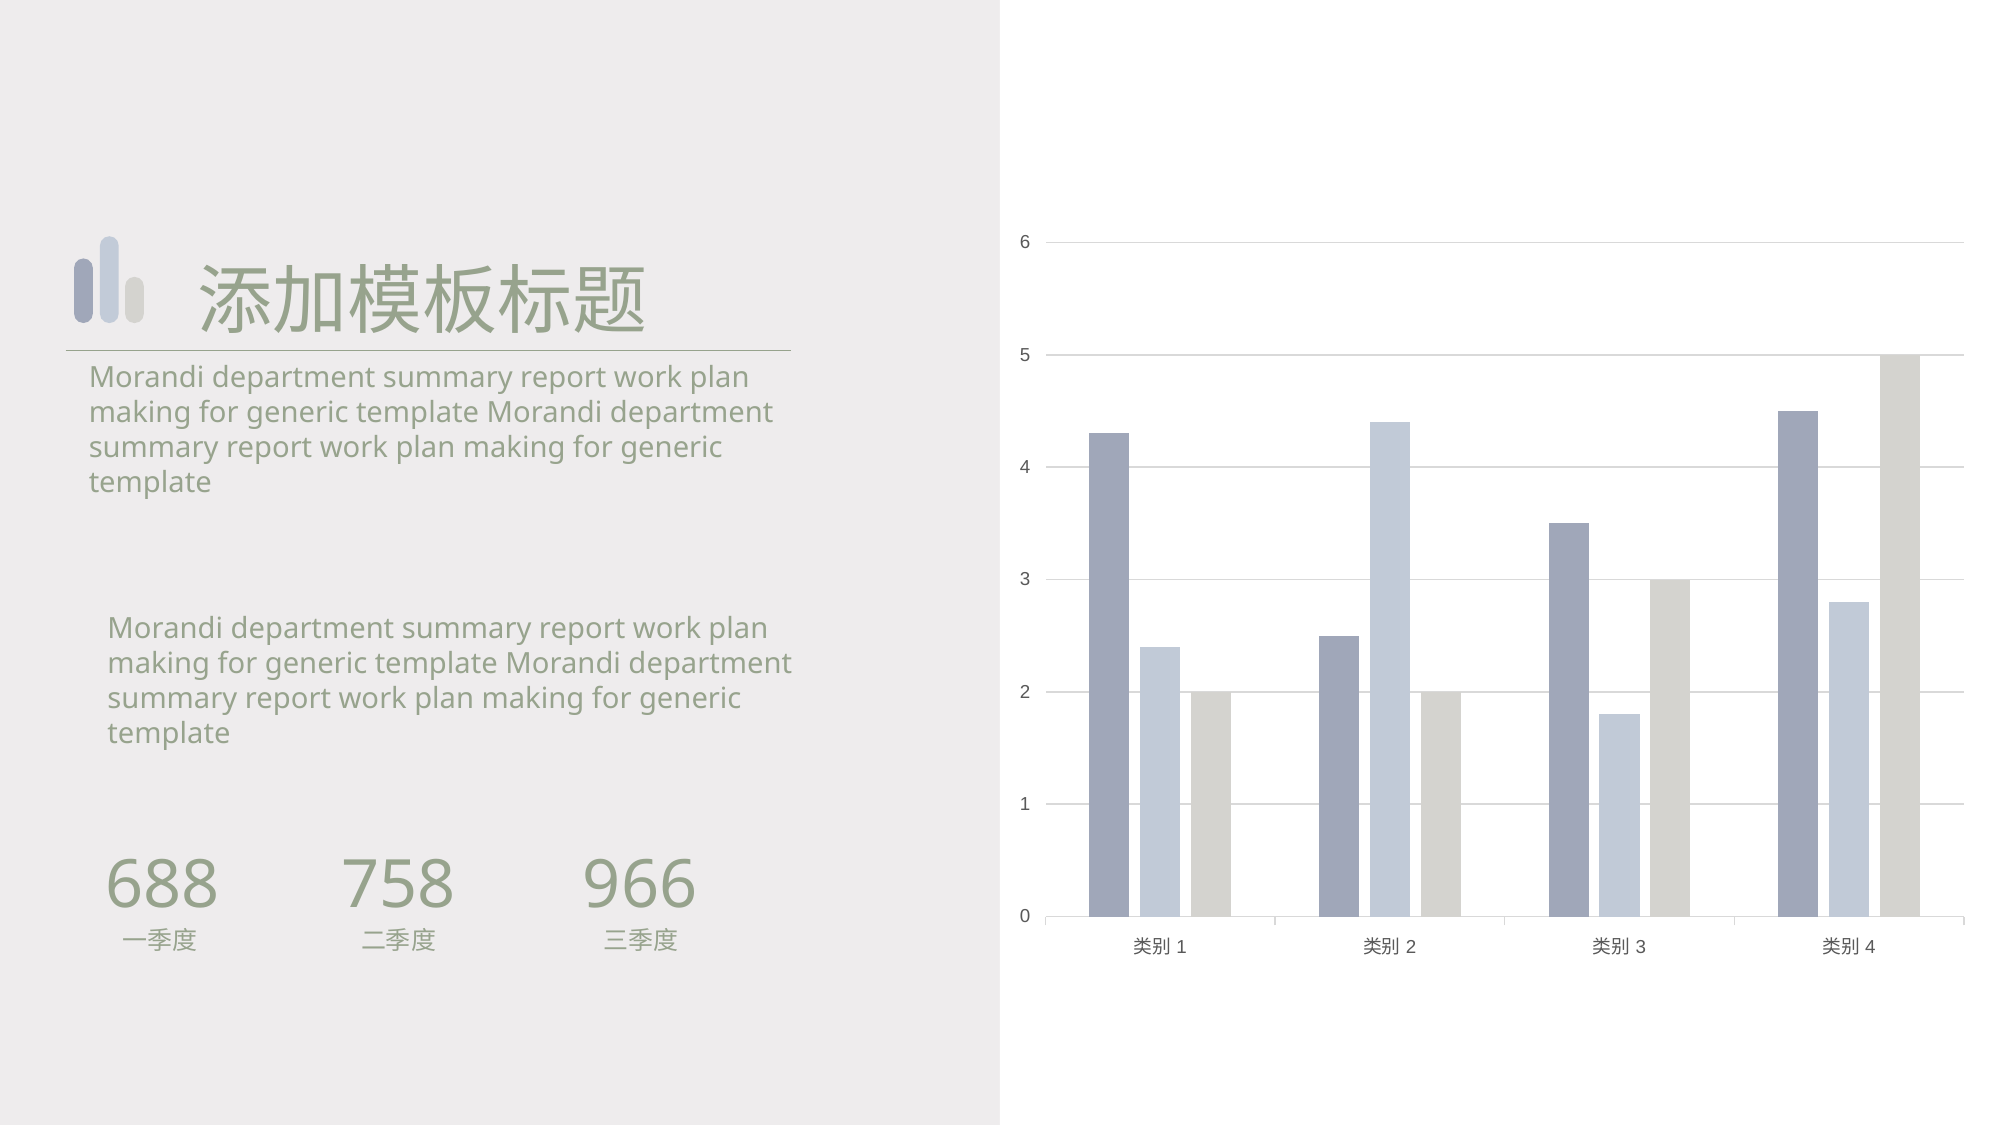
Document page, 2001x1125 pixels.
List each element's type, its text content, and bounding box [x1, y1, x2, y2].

text_box 添加模板标题 [183, 244, 772, 350]
text_box Morandi department summary report work plan making for generic template Morandi department summary report work plan making for generic template [73, 350, 820, 506]
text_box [74, 236, 144, 324]
text_box Morandi department summary report work plan making for generic template Morandi department summary report work plan making for generic template [92, 601, 839, 757]
chart [1000, 216, 1984, 974]
text_box [999, 0, 2000, 1125]
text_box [92, 833, 711, 963]
